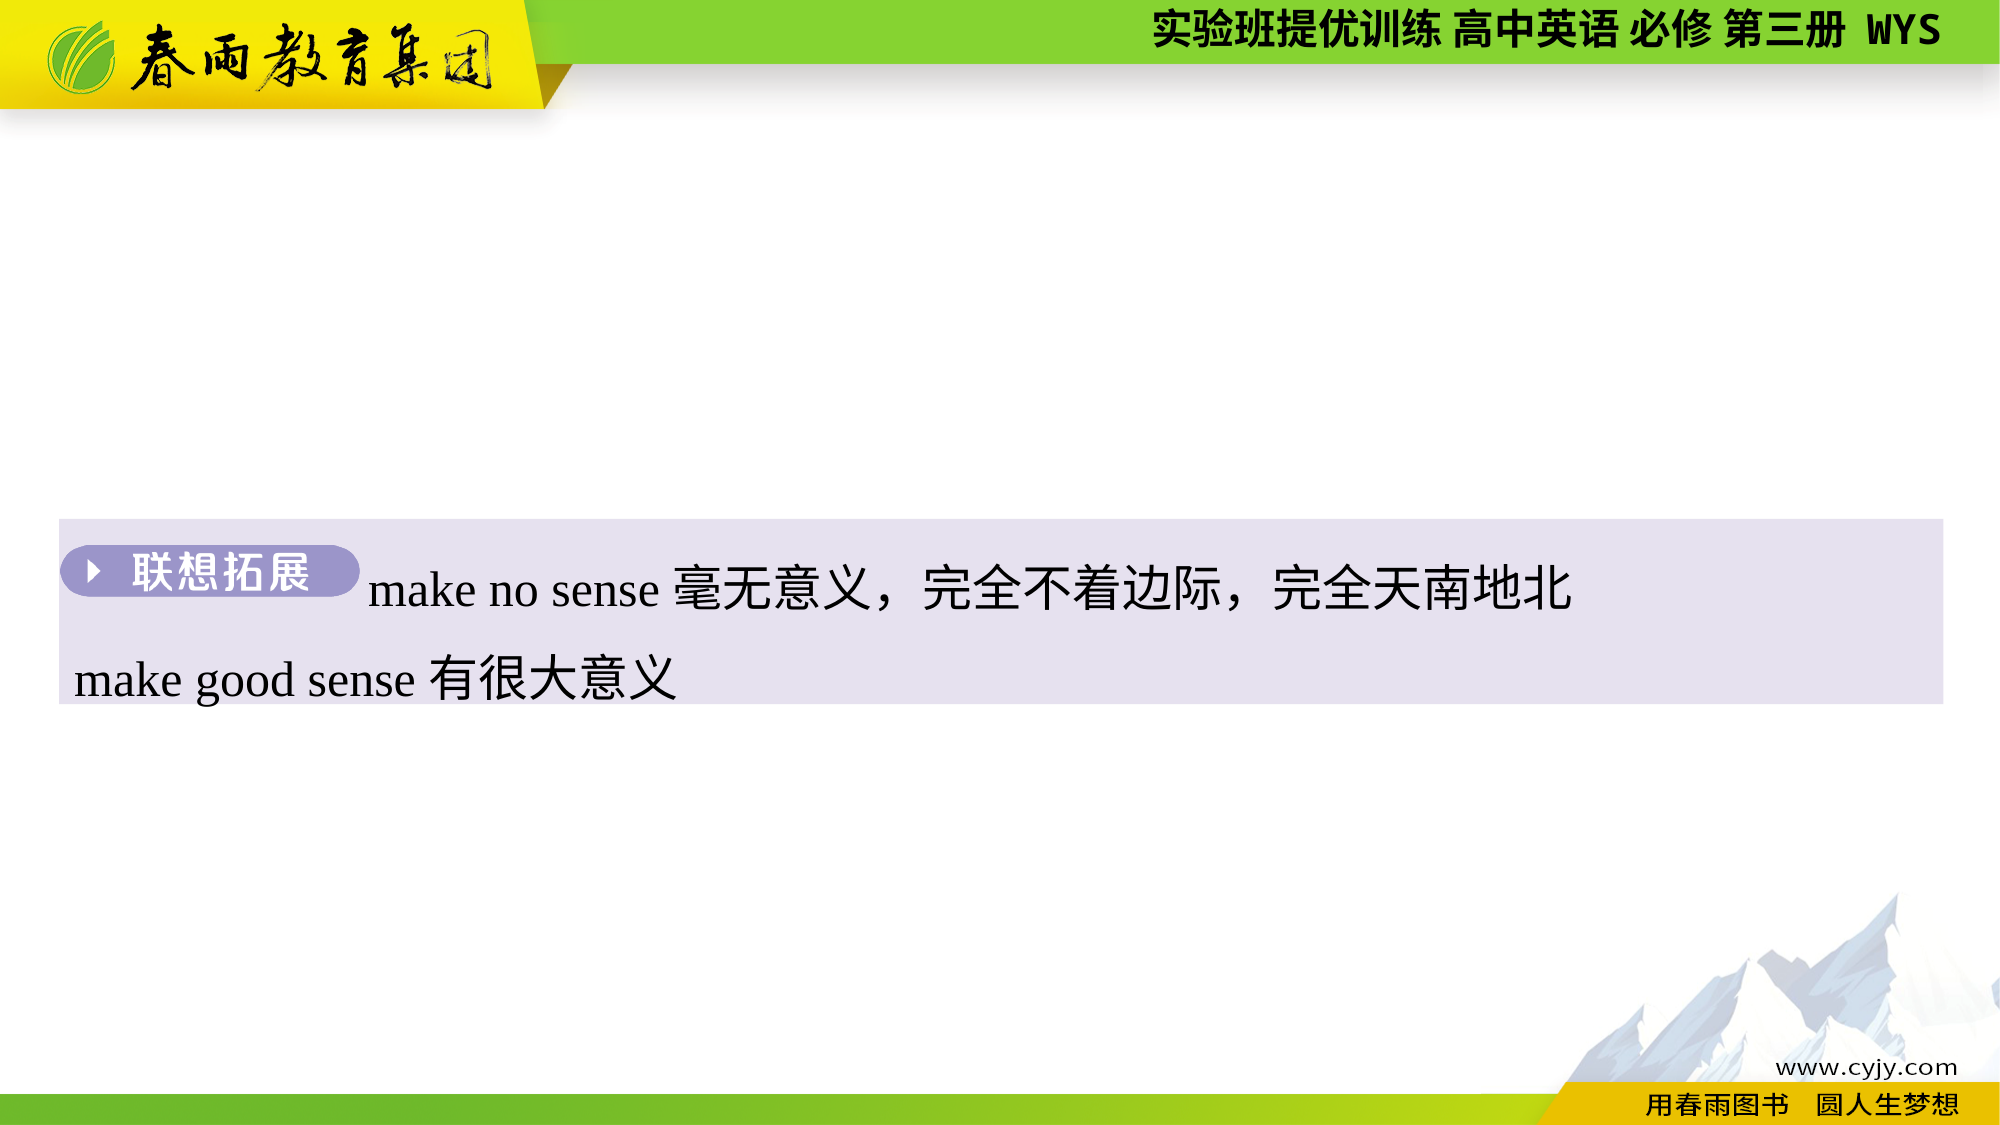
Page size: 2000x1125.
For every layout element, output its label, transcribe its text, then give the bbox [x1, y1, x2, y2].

list make no sense毫无意义，完全不着边际，完全天南地北 make good sense有很大意义 [59, 518, 1944, 705]
picture [0, 0, 2000, 1125]
